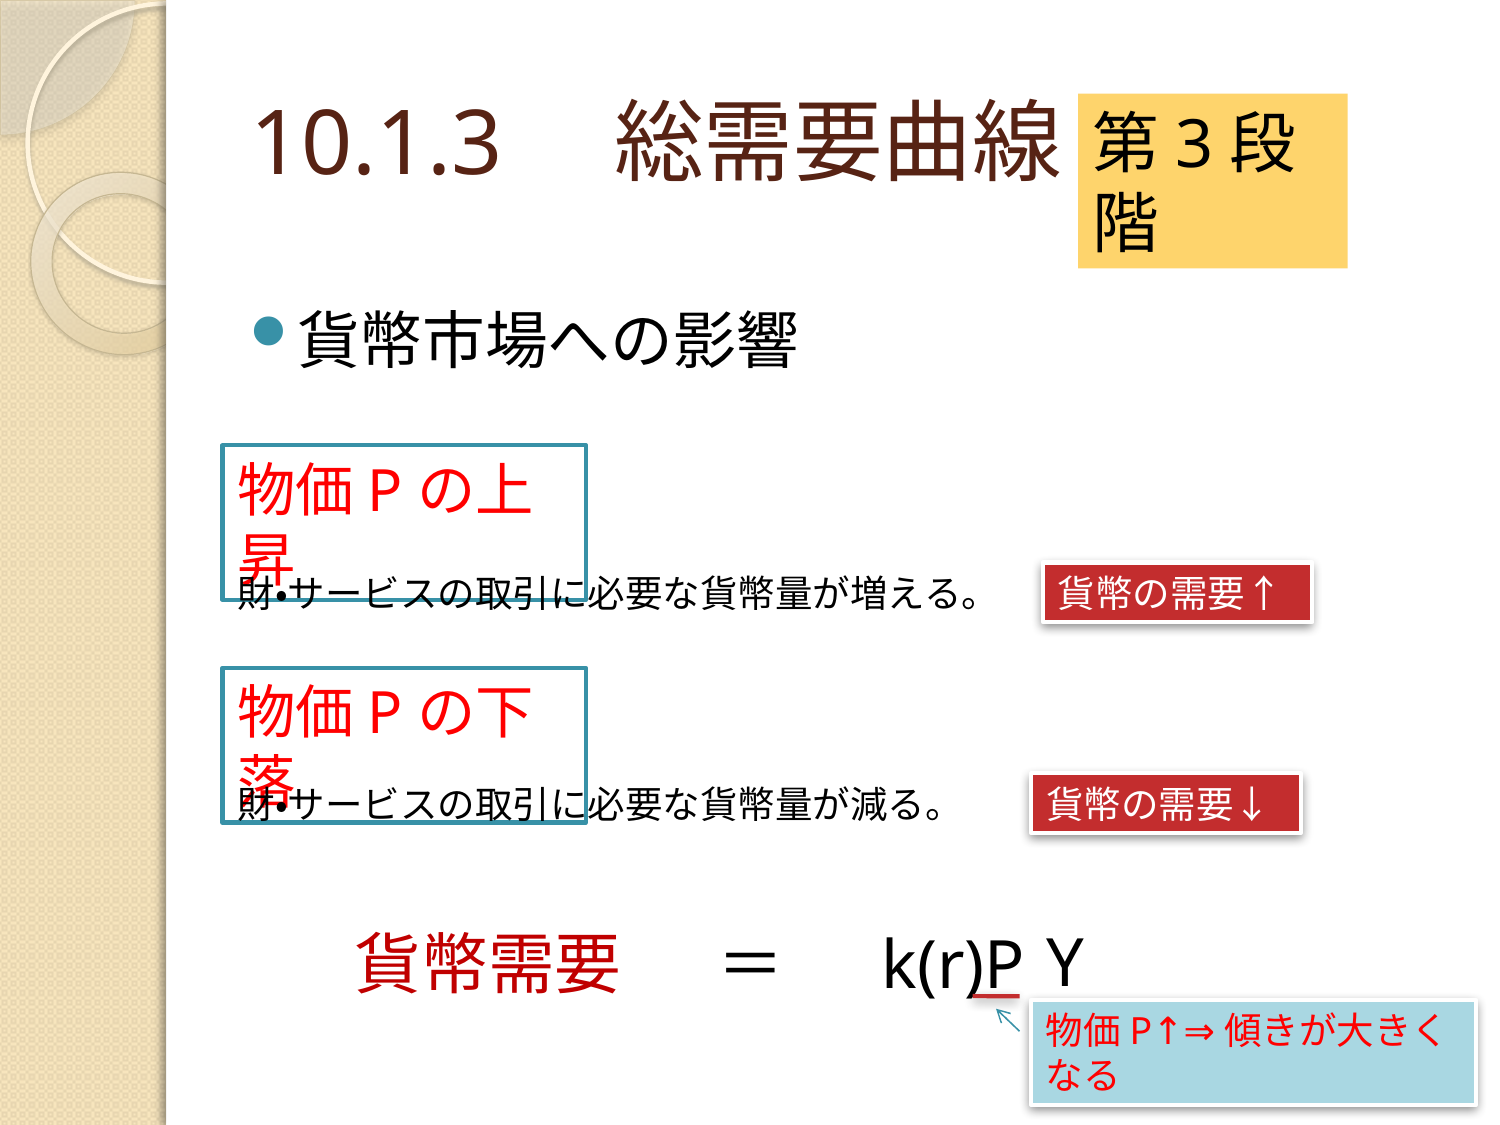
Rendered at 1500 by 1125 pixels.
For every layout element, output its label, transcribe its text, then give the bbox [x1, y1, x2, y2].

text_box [995, 1009, 1020, 1032]
text_box ＝ [703, 913, 867, 1009]
text_box 貨幣の需要↓ [1029, 771, 1303, 835]
text_box 貨幣の需要↑ [1041, 560, 1314, 624]
text_box 第3段階 [1078, 93, 1348, 269]
text_box 財・サービスの取引に必要な貨幣量が増える。 [222, 562, 1037, 623]
text_box 物価P↑⇒傾きが大きくなる [1029, 998, 1478, 1107]
list 貨幣市場への影響 [222, 292, 1453, 384]
text_box k(r)P [867, 913, 1031, 1009]
text_box 物価Pの上昇 [220, 443, 588, 602]
text_box 物価Pの下落 [220, 666, 588, 825]
text_box Y [1031, 831, 1196, 996]
text_box 貨幣需要 [339, 913, 645, 1009]
title 10.1.3 総需要曲線 [235, 45, 1466, 233]
text_box 財・サービスの取引に必要な貨幣量が減る。 [222, 773, 1025, 834]
